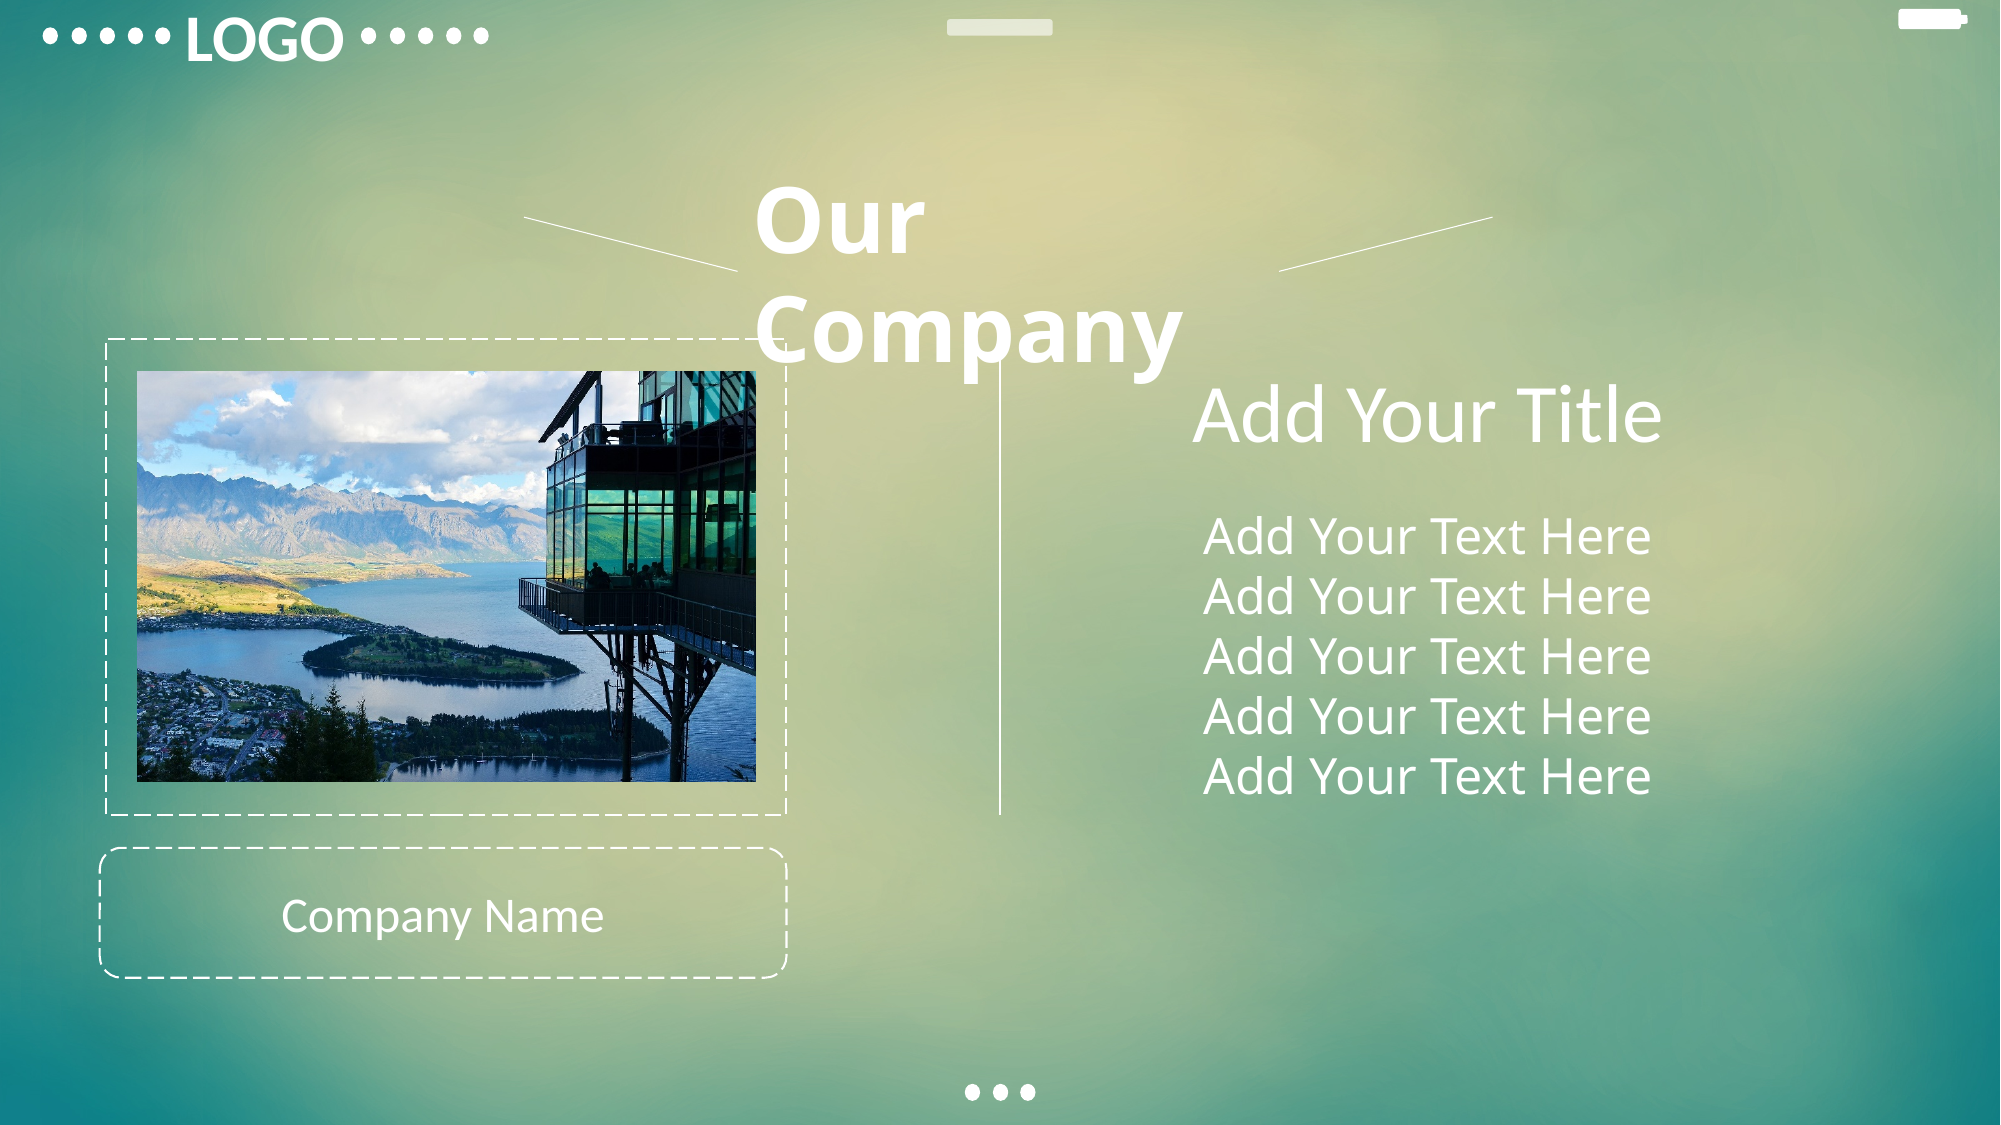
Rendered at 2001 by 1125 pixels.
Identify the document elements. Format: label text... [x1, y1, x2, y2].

text_box [105, 338, 787, 816]
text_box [1899, 9, 1968, 29]
text_box [991, 1082, 1010, 1102]
text_box [945, 18, 1054, 37]
text_box Add Your Text Here Add Your Text Here Add Your Text Here Add Your Text Here Add Your Text Here [1188, 497, 1668, 812]
text_box [1019, 1082, 1037, 1102]
text_box [963, 1082, 982, 1102]
text_box Add Your Title [1177, 351, 1680, 467]
text_box Our Company [737, 154, 1279, 389]
text_box [98, 26, 117, 46]
text_box [70, 26, 88, 46]
text_box [445, 26, 463, 46]
picture [0, 0, 2000, 1125]
text_box [388, 26, 407, 46]
text_box [472, 26, 490, 46]
text_box [126, 26, 145, 46]
text_box [154, 26, 170, 46]
text_box LOGO [170, 0, 365, 83]
text_box [359, 26, 378, 46]
text_box [416, 26, 435, 46]
text_box Company Name [98, 846, 788, 979]
text_box [41, 26, 59, 46]
